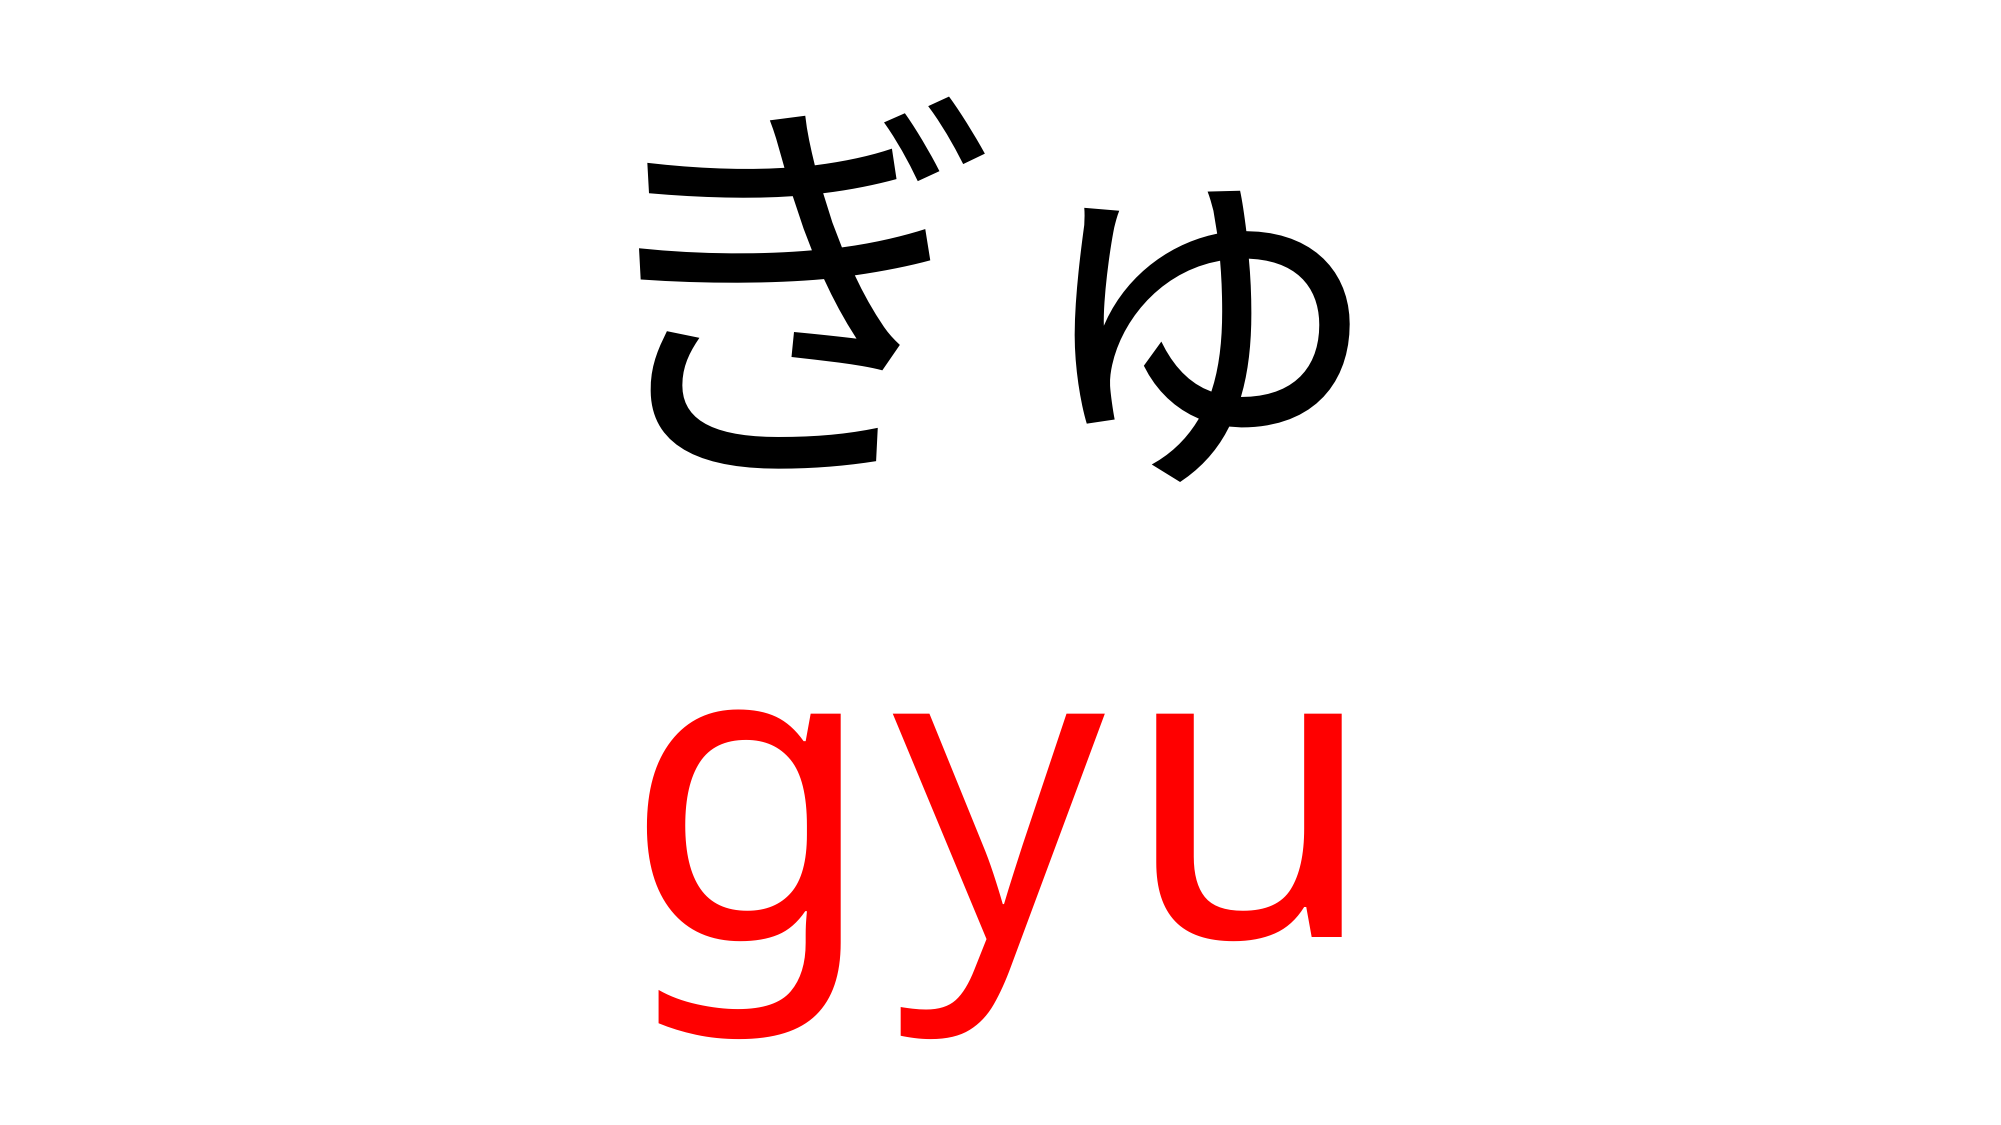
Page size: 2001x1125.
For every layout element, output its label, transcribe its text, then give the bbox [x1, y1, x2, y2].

text_box gyu [249, 562, 1750, 1036]
title ぎゅ [249, 71, 1750, 545]
